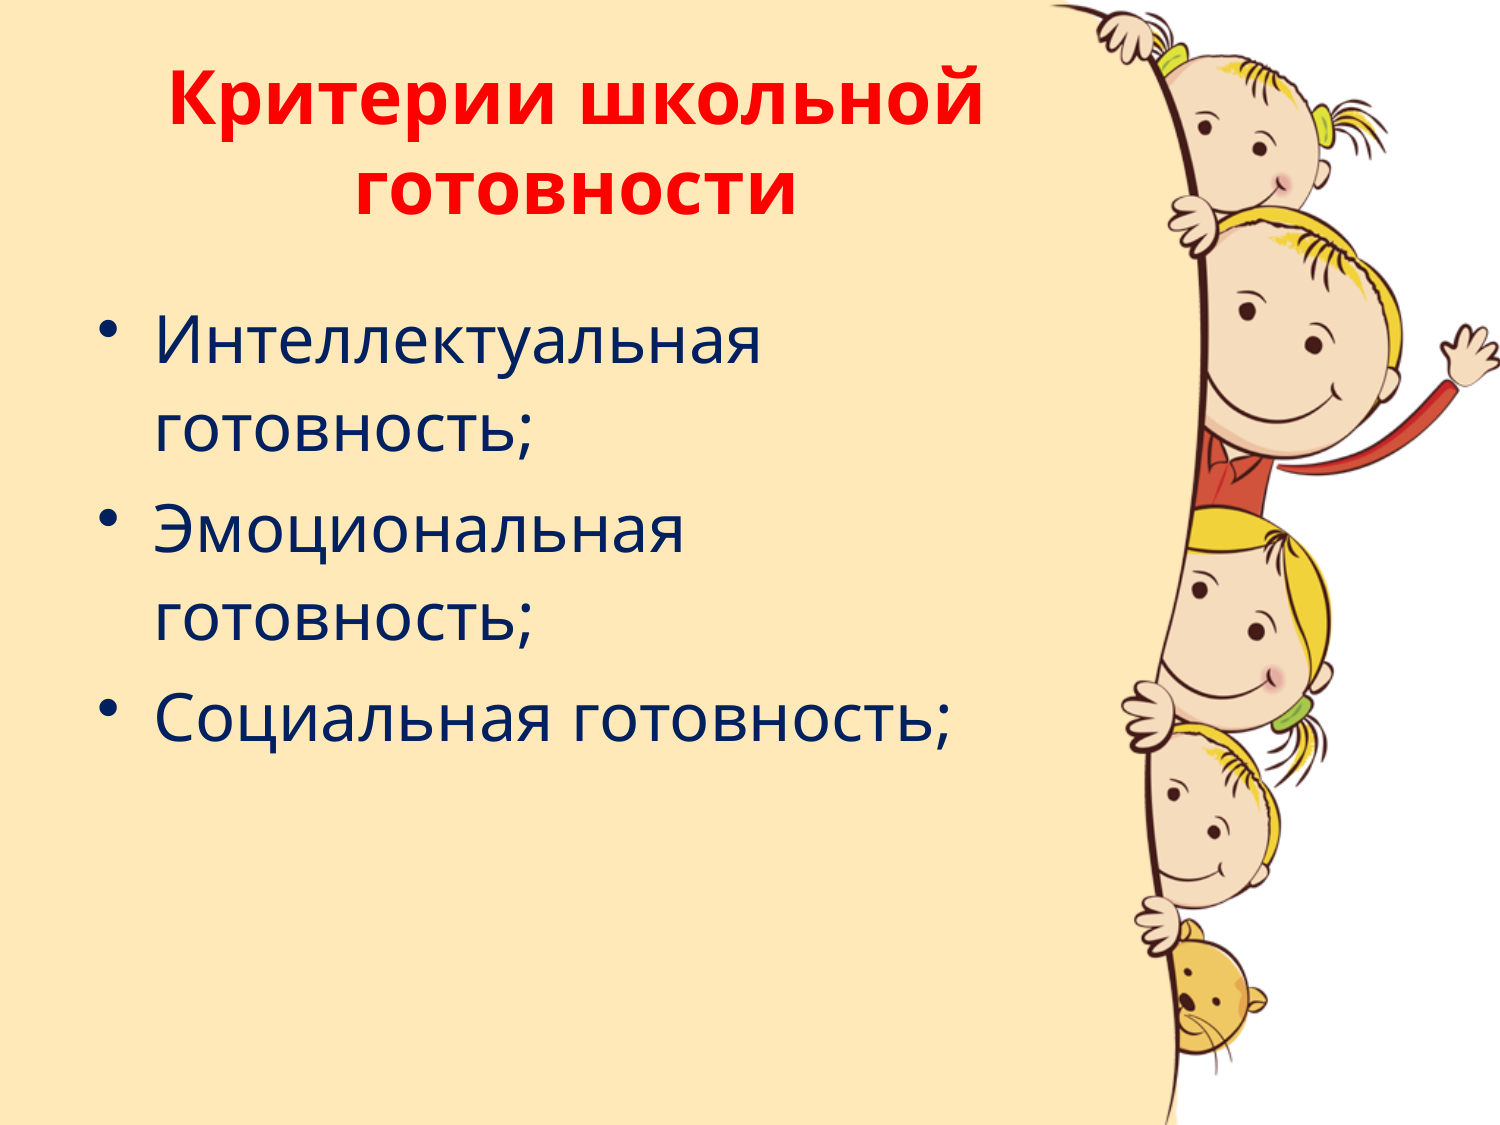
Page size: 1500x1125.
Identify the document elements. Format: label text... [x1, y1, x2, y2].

picture [0, 0, 1500, 1125]
title Критерии школьной готовности [74, 44, 1079, 235]
list Интеллектуальная готовность; Эмоциональная готовность; Социальная готовность; [81, 281, 1091, 1095]
